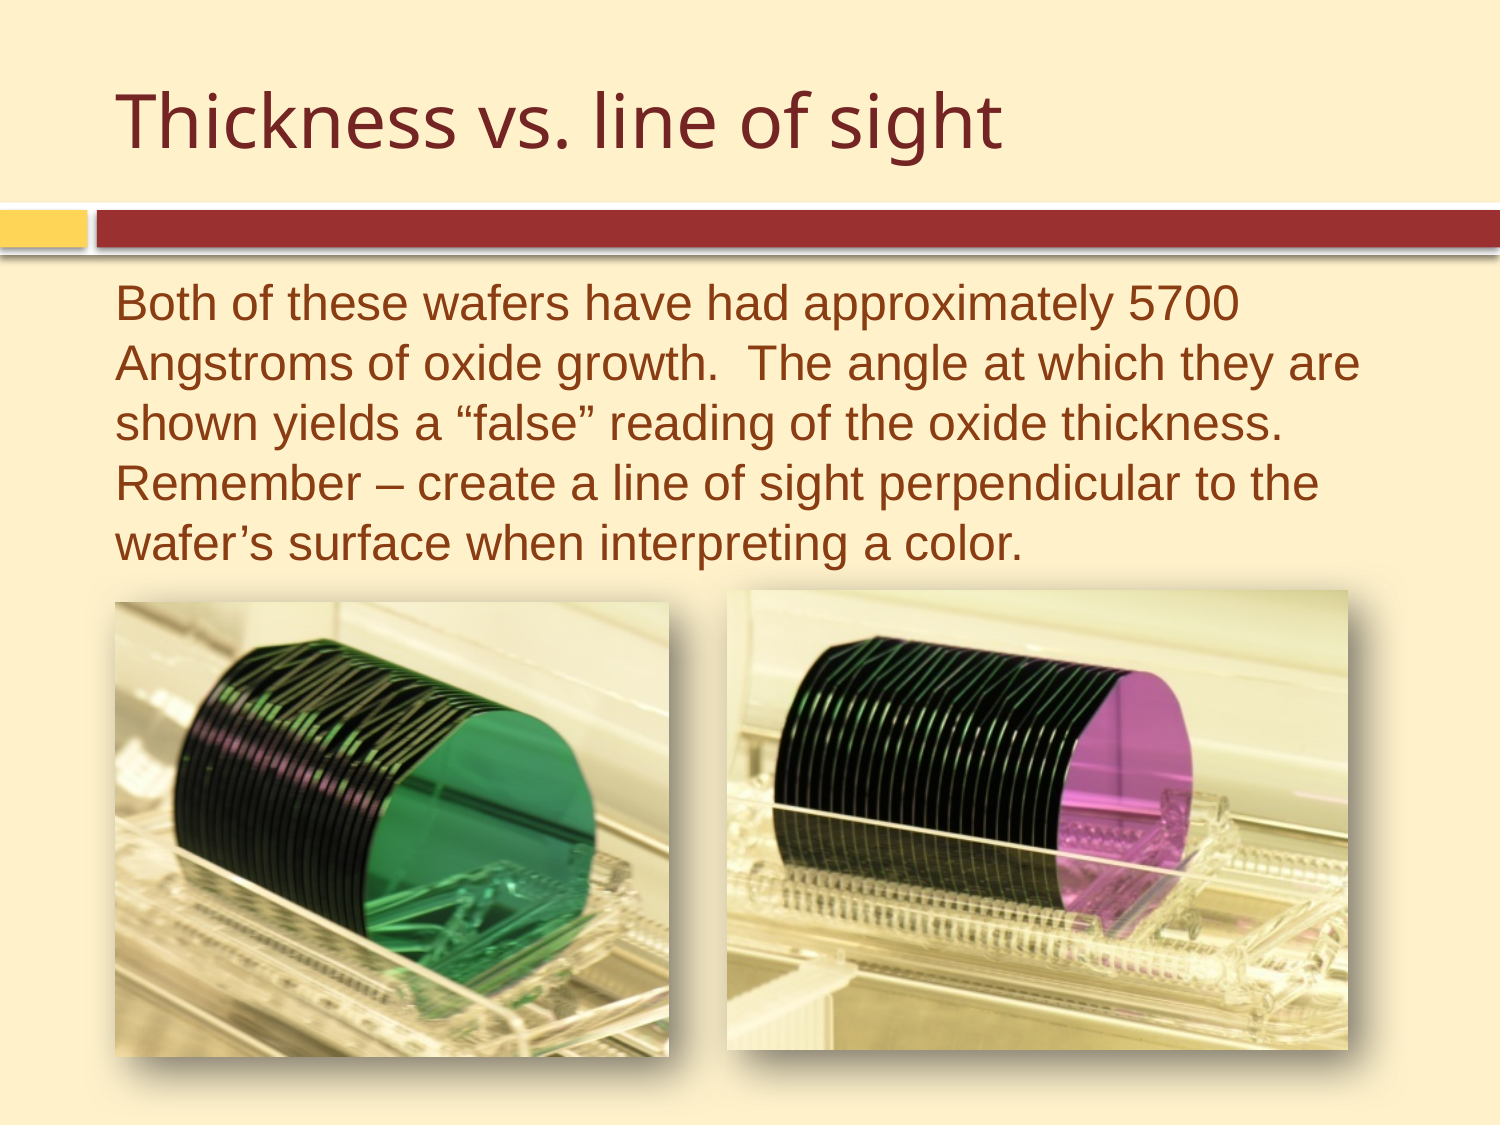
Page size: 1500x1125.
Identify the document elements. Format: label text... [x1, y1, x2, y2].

picture [726, 590, 1348, 1051]
list Both of these wafers have had approximately 5700 Angstroms of oxide growth. The angle at which they are shown yields a “false” reading of the oxide thickness. Remember – create a line of sight perpendicular to the wafer’s surface when interpreting a color. [100, 262, 1438, 573]
title Thickness vs. line of sight [100, 37, 1438, 200]
picture [115, 601, 669, 1058]
